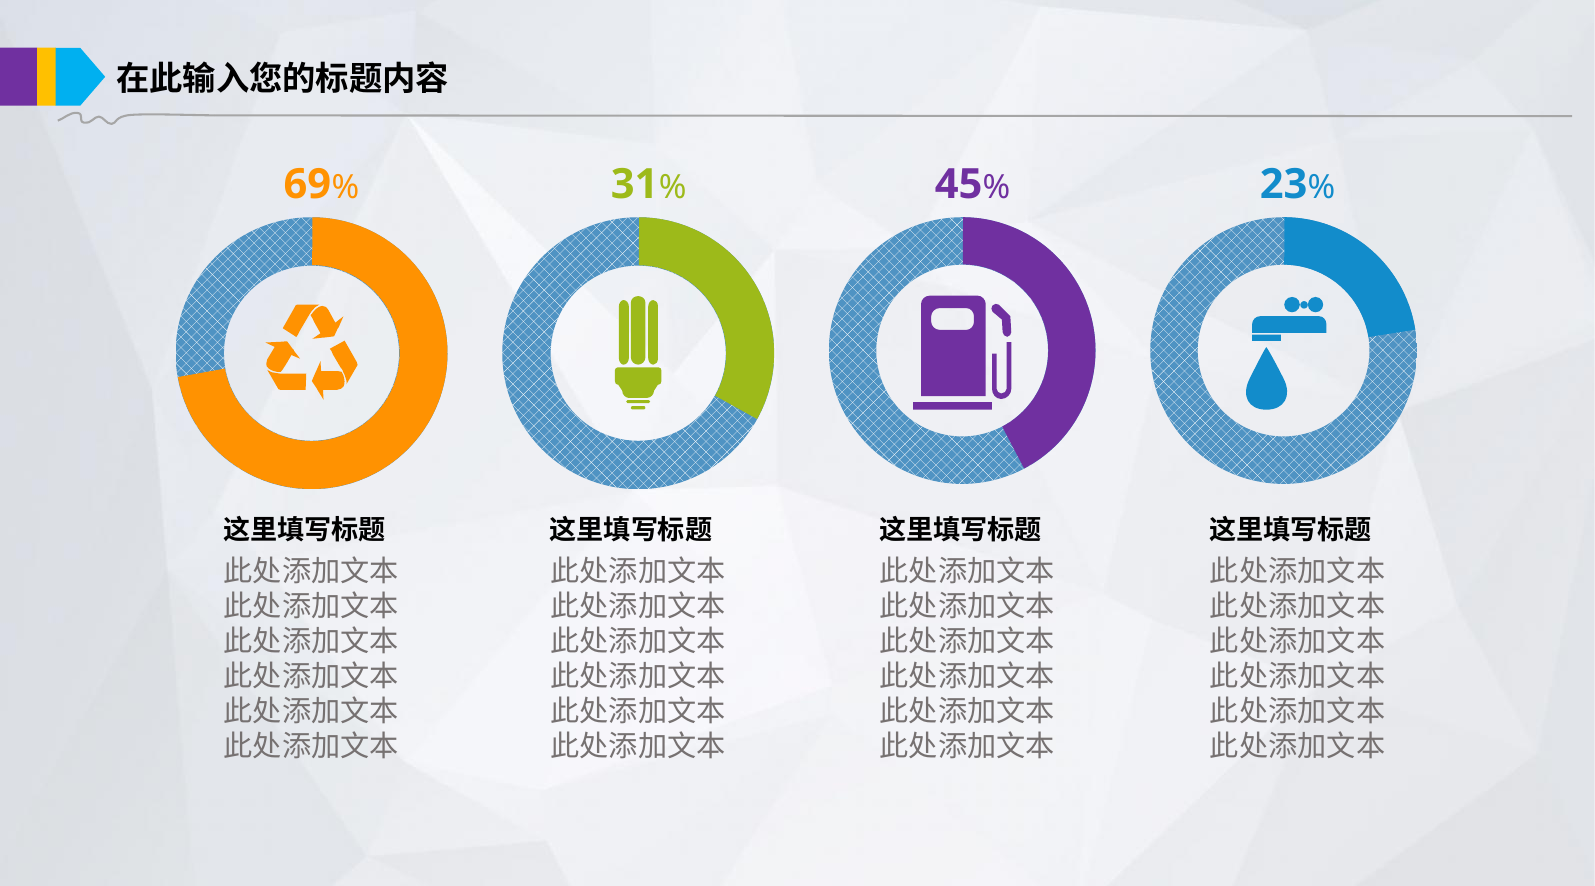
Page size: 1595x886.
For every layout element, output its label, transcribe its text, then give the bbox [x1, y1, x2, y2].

text_box 这里填写标题 [203, 501, 440, 556]
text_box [501, 223, 775, 490]
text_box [0, 47, 106, 106]
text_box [265, 148, 1355, 215]
text_box 此处添加文本 此处添加文本 此处添加文本 此处添加文本 此处添加文本 此处添加文本 [535, 556, 742, 770]
text_box 这里填写标题 [859, 501, 1096, 556]
text_box 此处添加文本 此处添加文本 此处添加文本 此处添加文本 此处添加文本 此处添加文本 [864, 556, 1071, 770]
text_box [1150, 216, 1418, 485]
text_box 此处添加文本 此处添加文本 此处添加文本 此处添加文本 此处添加文本 此处添加文本 [1194, 556, 1401, 770]
text_box 这里填写标题 [1189, 501, 1426, 556]
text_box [828, 223, 1096, 485]
text_box 在此输入您的标题内容 [109, 51, 646, 103]
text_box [57, 112, 1573, 125]
picture [0, 0, 1595, 886]
text_box 这里填写标题 [530, 501, 767, 556]
text_box 此处添加文本 此处添加文本 此处添加文本 此处添加文本 此处添加文本 此处添加文本 [208, 556, 415, 770]
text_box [175, 216, 448, 490]
